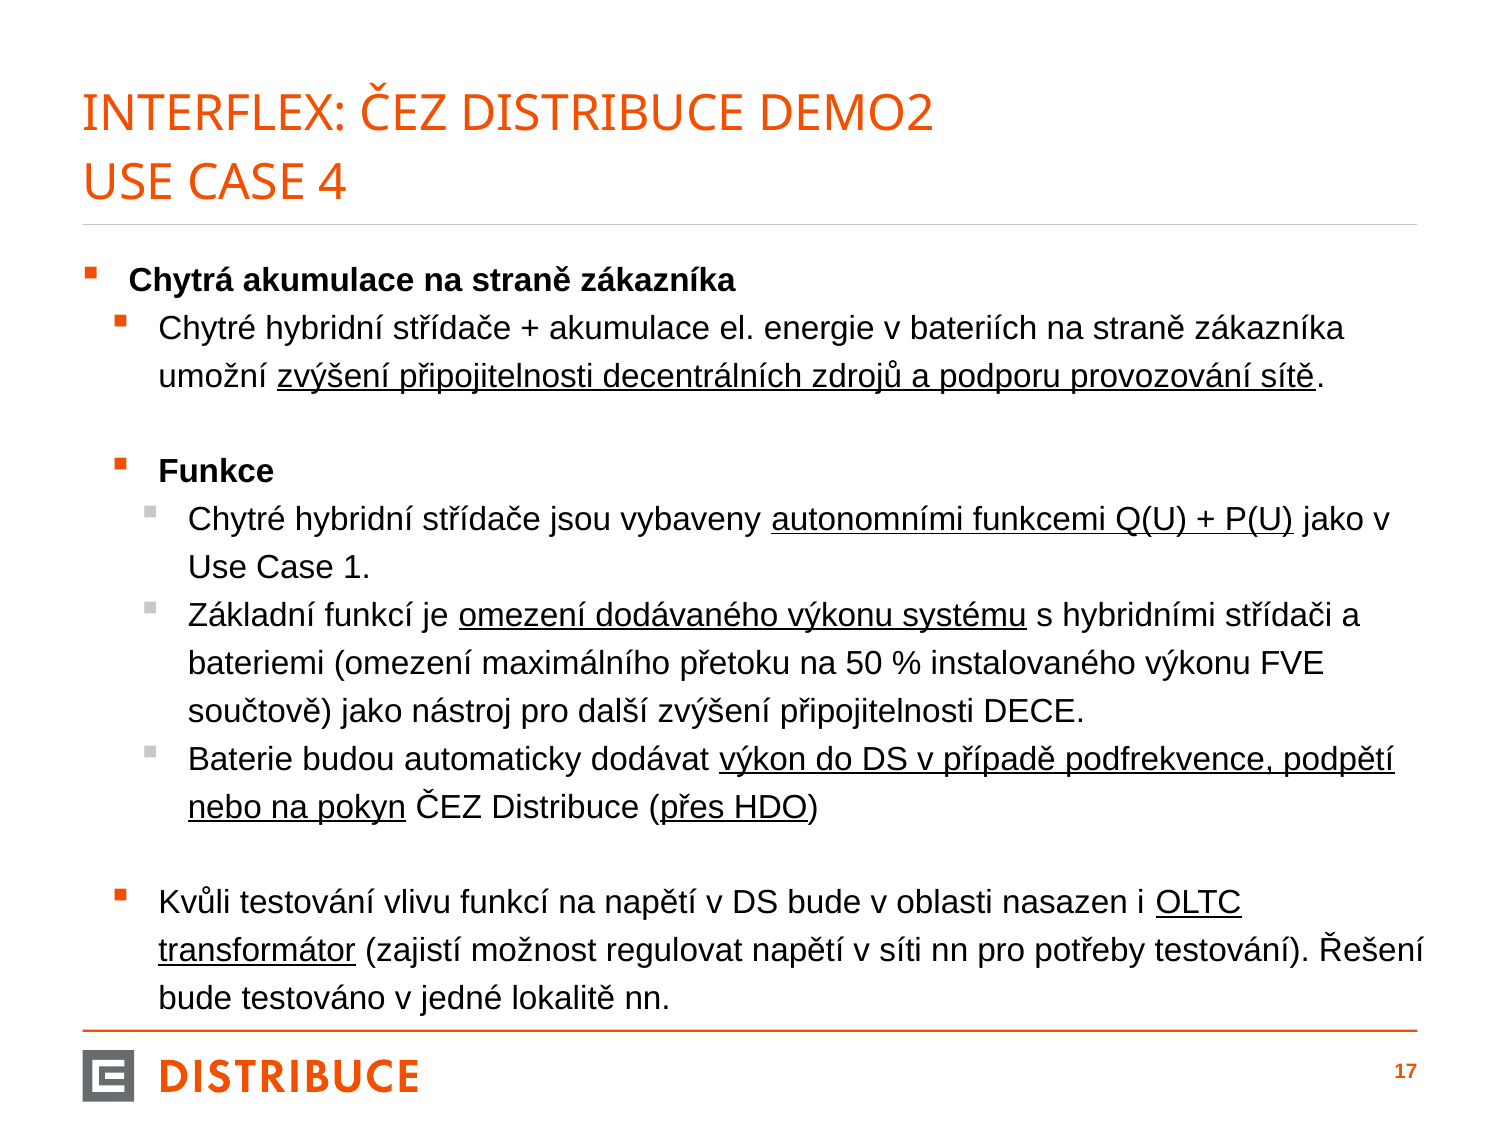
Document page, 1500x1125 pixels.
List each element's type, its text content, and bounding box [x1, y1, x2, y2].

text_box Chytrá akumulace na straně zákazníka Chytré hybridní střídače + akumulace el. energie v bateriích na straně zákazníka umožní zvýšení připojitelnosti decentrálních zdrojů a podporu provozování sítě. Funkce Chytré hybridní střídače jsou vybaveny autonomními funkcemi Q(U) + P(U) jako v Use Case 1. Základní funkcí je omezení dodávaného výkonu systému s hybridními střídači a bateriemi (omezení maximálního přetoku na 50 % instalovaného výkonu FVE součtově) jako nástroj pro další zvýšení připojitelnosti DECE. Baterie budou automaticky dodávat výkon do DS v případě podfrekvence, podpětí nebo na pokyn ČEZ Distribuce (přes HDO) Kvůli testování vlivu funkcí na napětí v DS bude v oblasti nasazen i OLTC transformátor (zajistí možnost regulovat napětí v síti nn pro potřeby testování). Řešení bude testováno v jedné lokalitě nn. [81, 249, 1433, 1003]
slide_number 16 [1366, 1044, 1418, 1097]
title Interflex: ČEZ Distribuce DEMO2 Use Case 4 [82, 71, 1418, 211]
